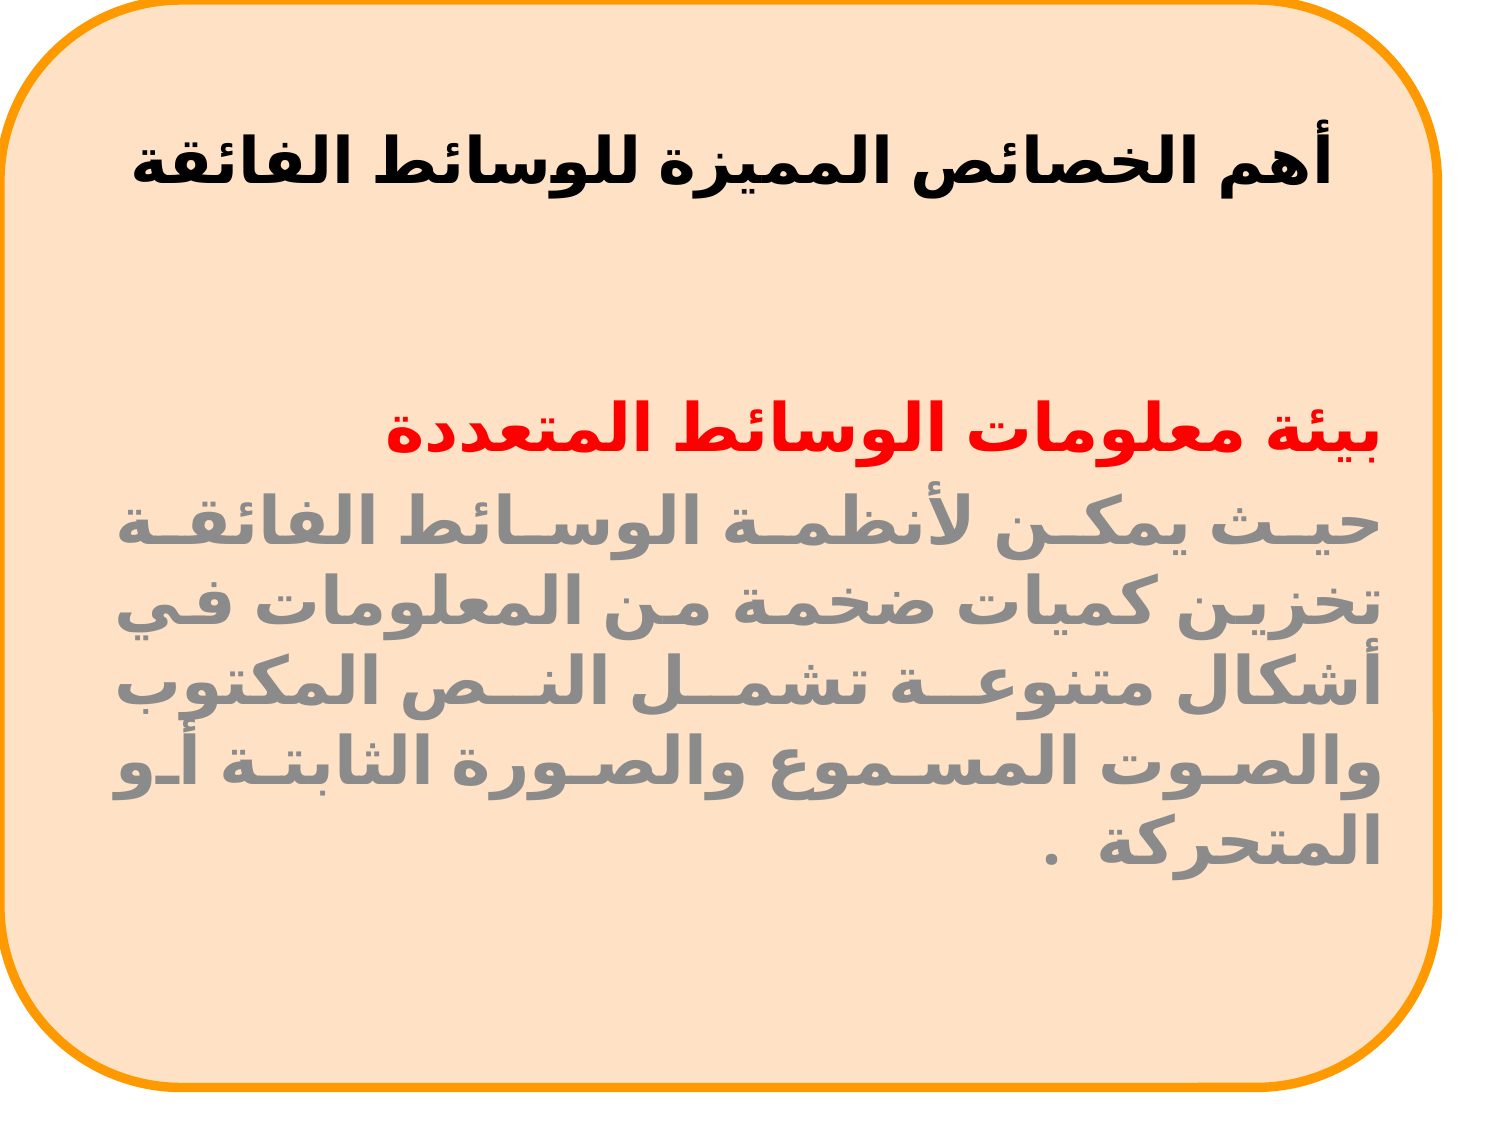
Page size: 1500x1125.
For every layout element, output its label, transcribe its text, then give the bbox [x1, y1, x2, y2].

subtitle بيئة معلومات الوسائط المتعددة حيث يمكن لأنظمة الوسائط الفائقة تخزين كميات ضخمة من المعلومات في أشكال متنوعة تشمل النص المكتوب والصوت المسموع والصورة الثابتة أو المتحركة . [99, 275, 1400, 988]
text_box [0, 0, 1438, 1088]
title أهم الخصائص المميزة للوسائط الفائقة [75, 75, 1350, 241]
